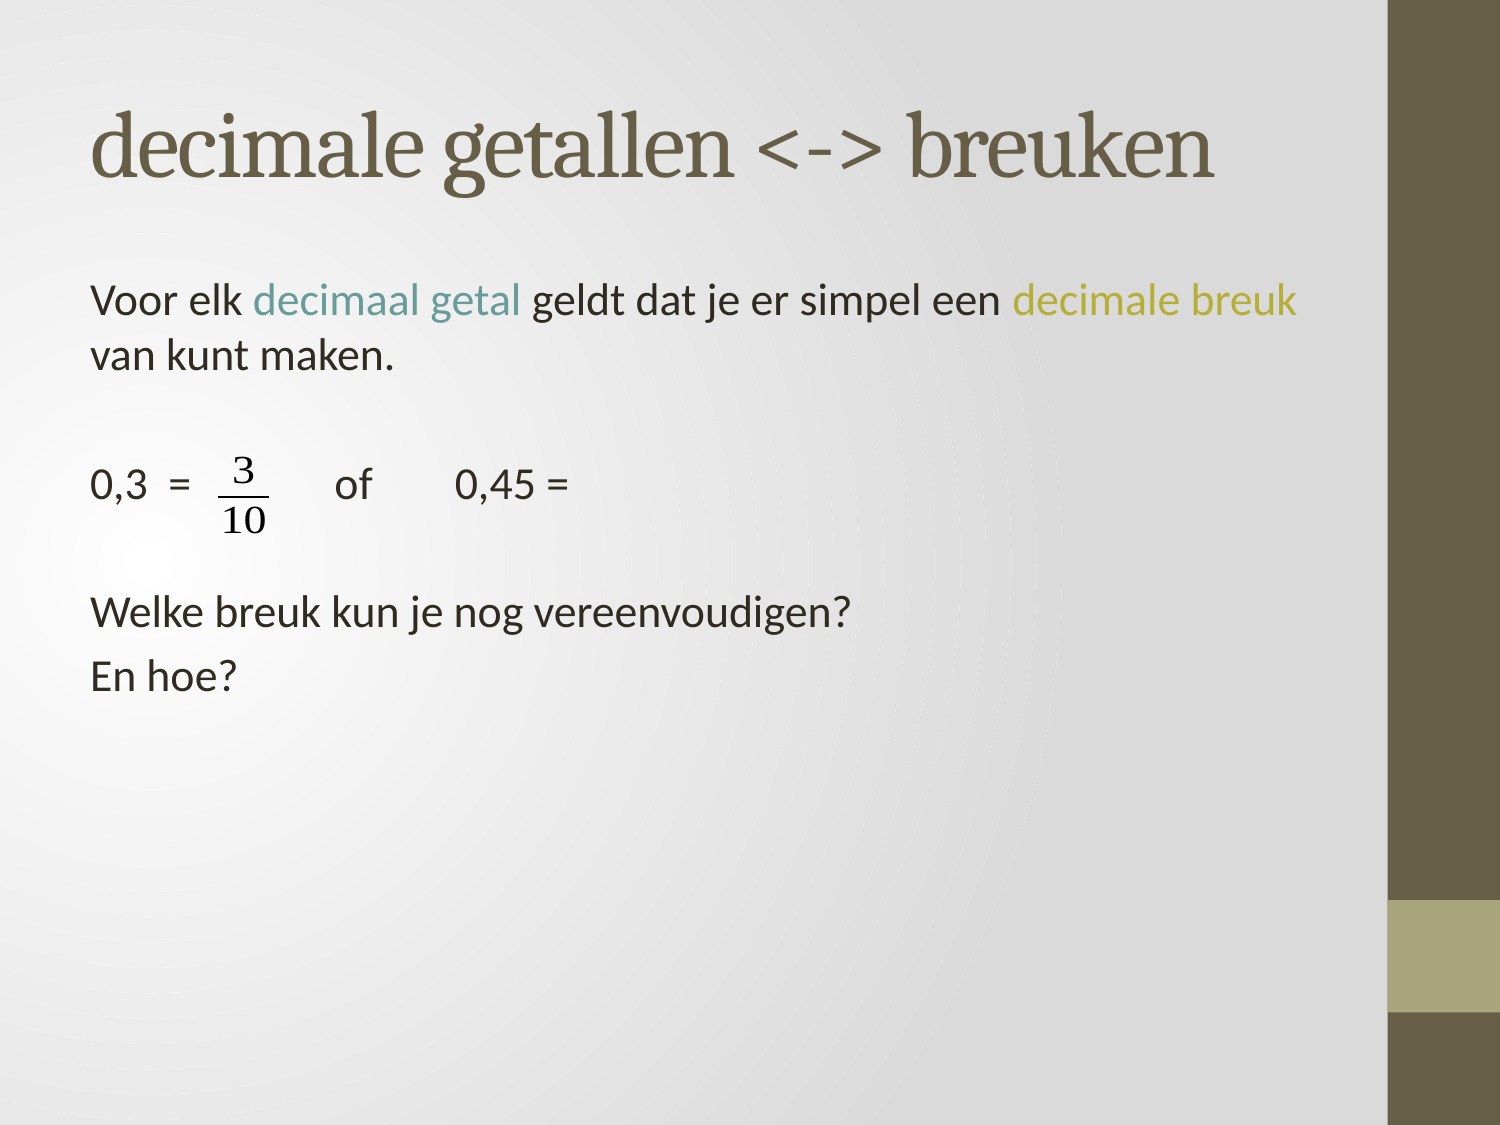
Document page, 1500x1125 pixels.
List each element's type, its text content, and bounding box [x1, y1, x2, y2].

title decimale getallen <-> breuken [75, 45, 1325, 233]
